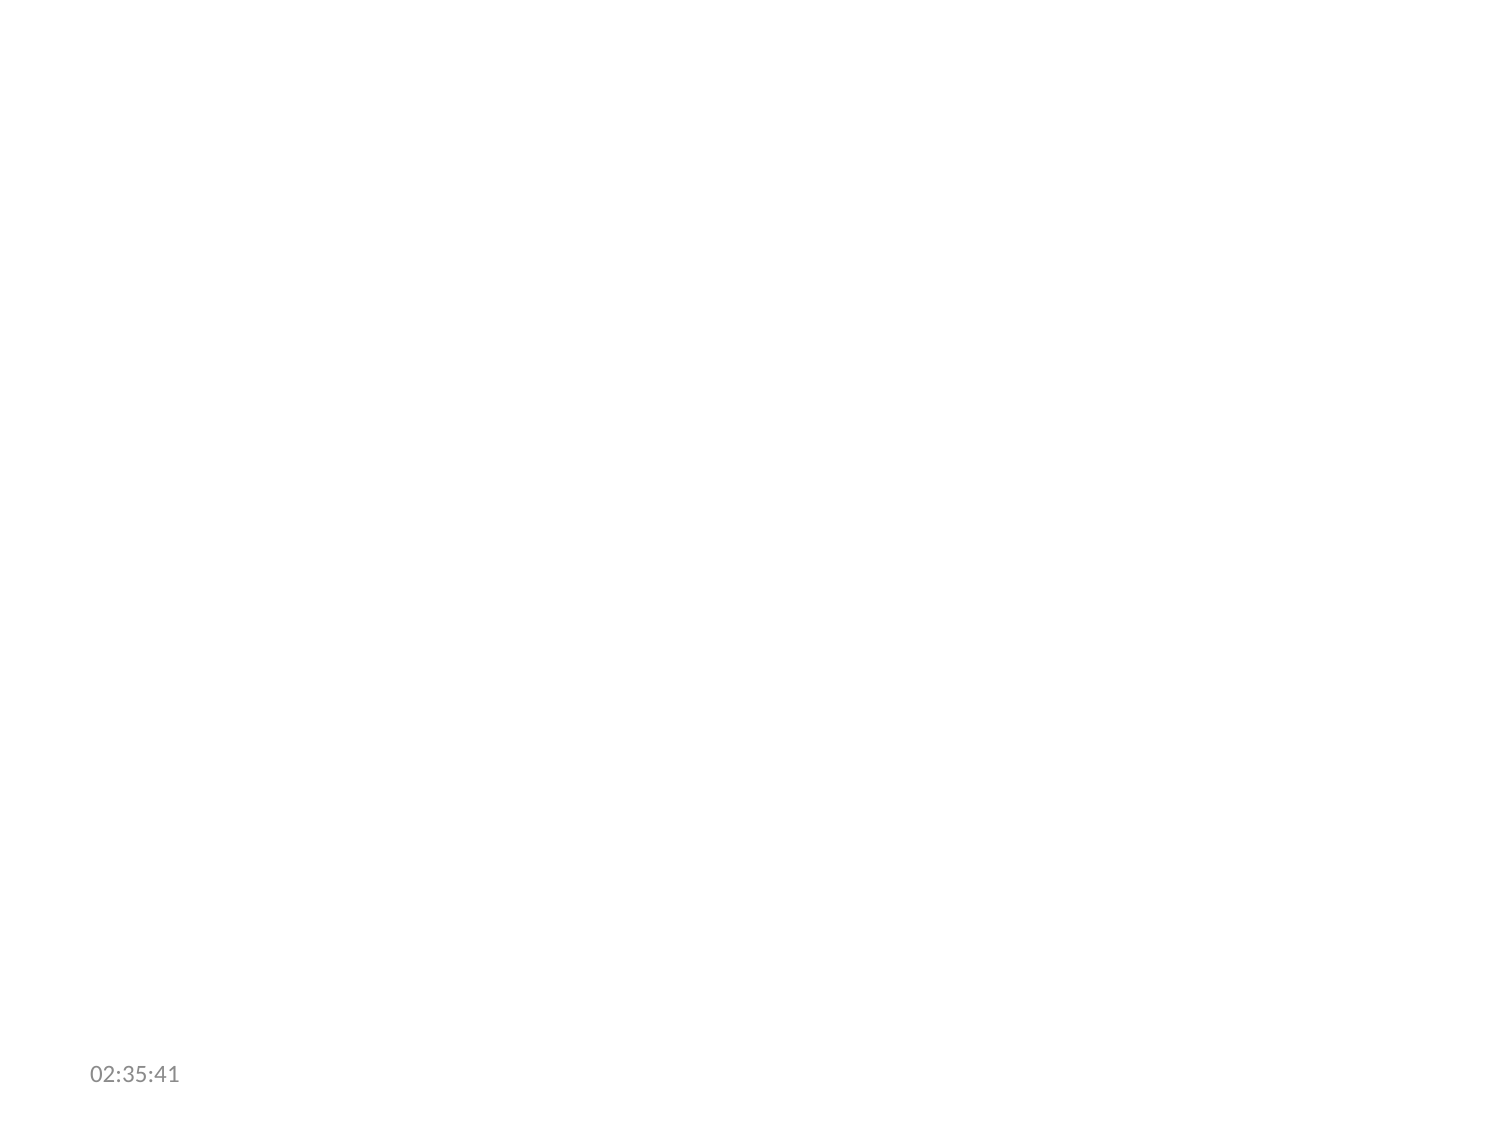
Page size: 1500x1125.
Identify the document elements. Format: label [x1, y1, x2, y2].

slide_number [75, 1042, 425, 1103]
